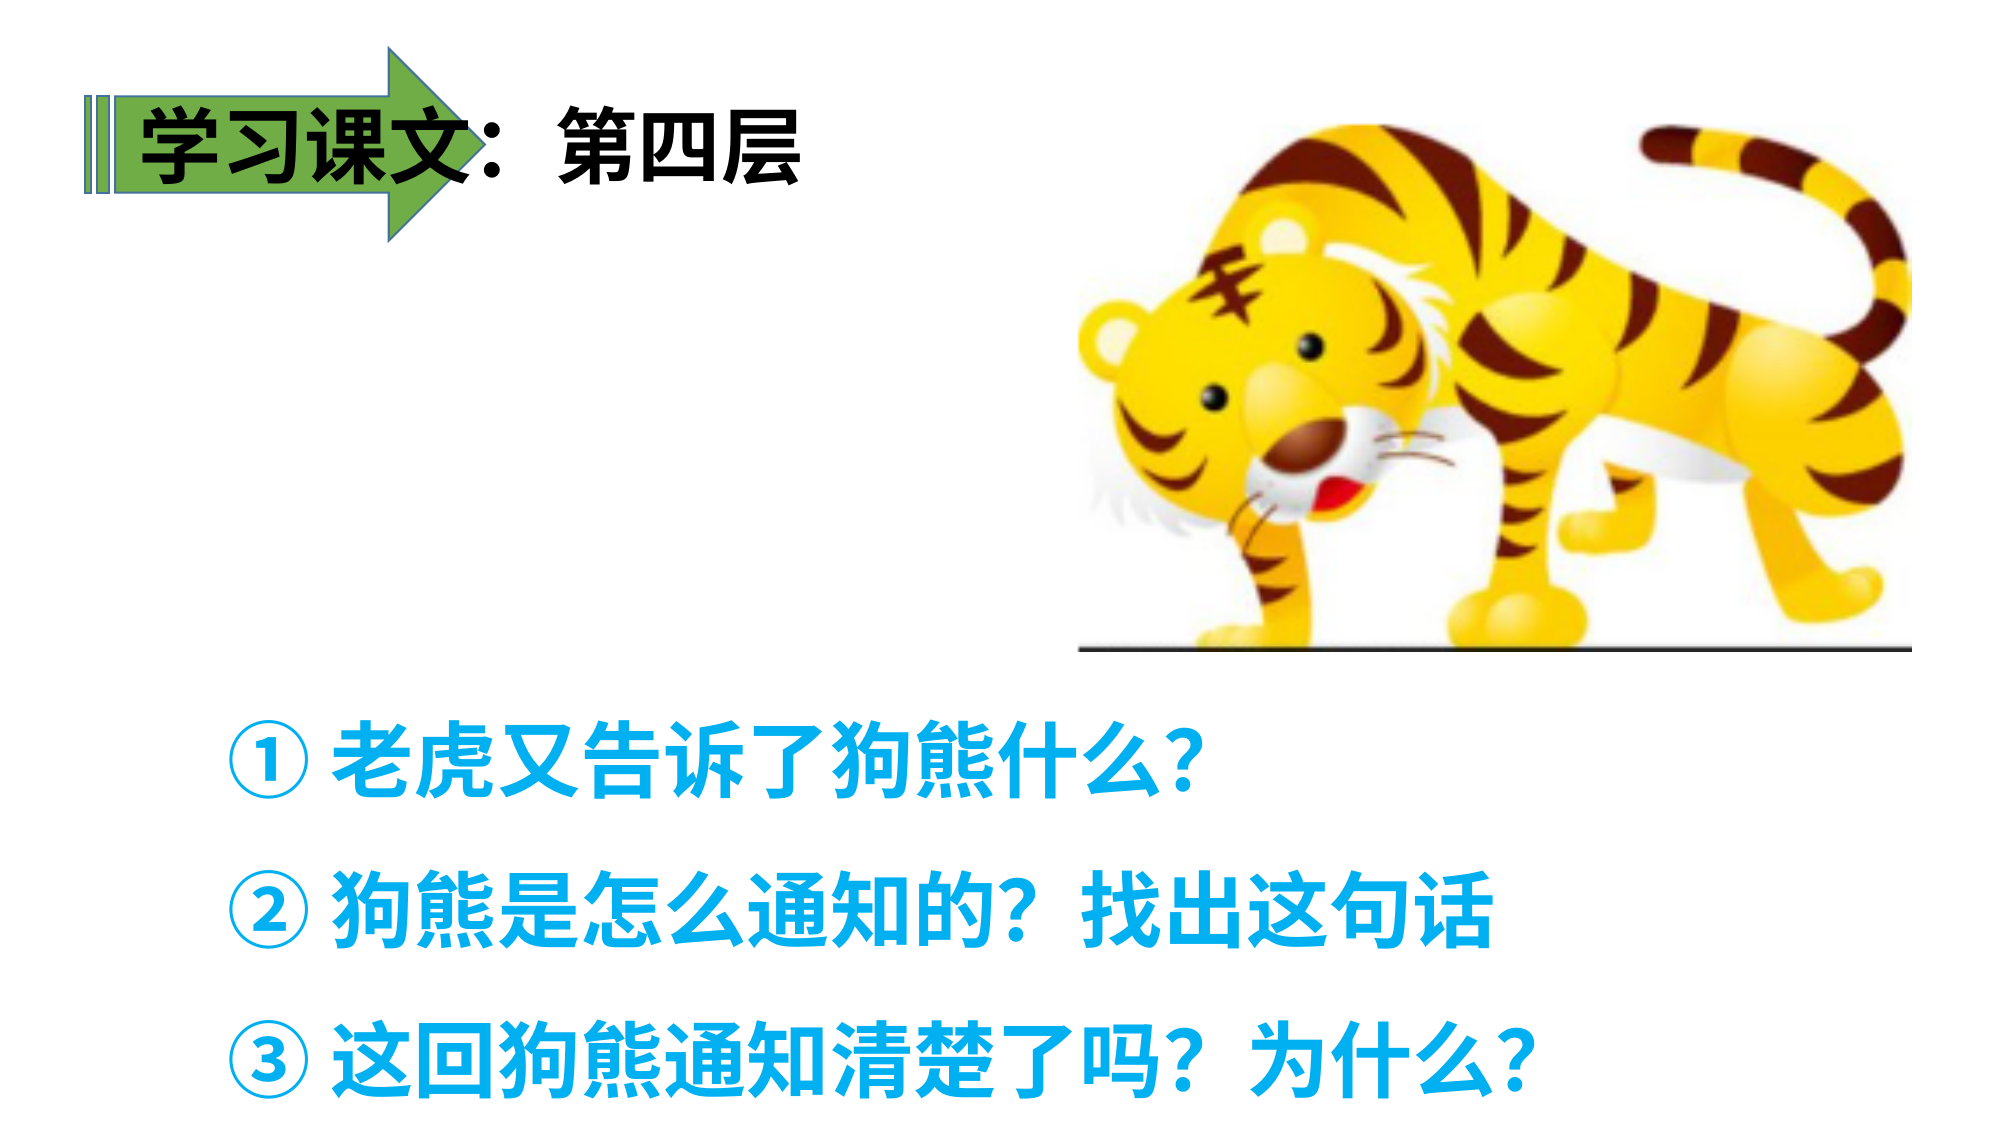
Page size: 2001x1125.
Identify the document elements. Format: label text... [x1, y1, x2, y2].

picture [1052, 119, 1912, 652]
text_box [387, 202, 429, 244]
text_box ①老虎又告诉了狗熊什么？ ②狗熊是怎么通知的？找出这句话 ③这回狗熊通知清楚了吗？为什么？ [212, 651, 1788, 1116]
text_box [387, 45, 429, 87]
text_box 学习课文：第四层 [123, 87, 1552, 202]
text_box [96, 95, 110, 194]
text_box [114, 95, 123, 194]
text_box [84, 95, 92, 194]
